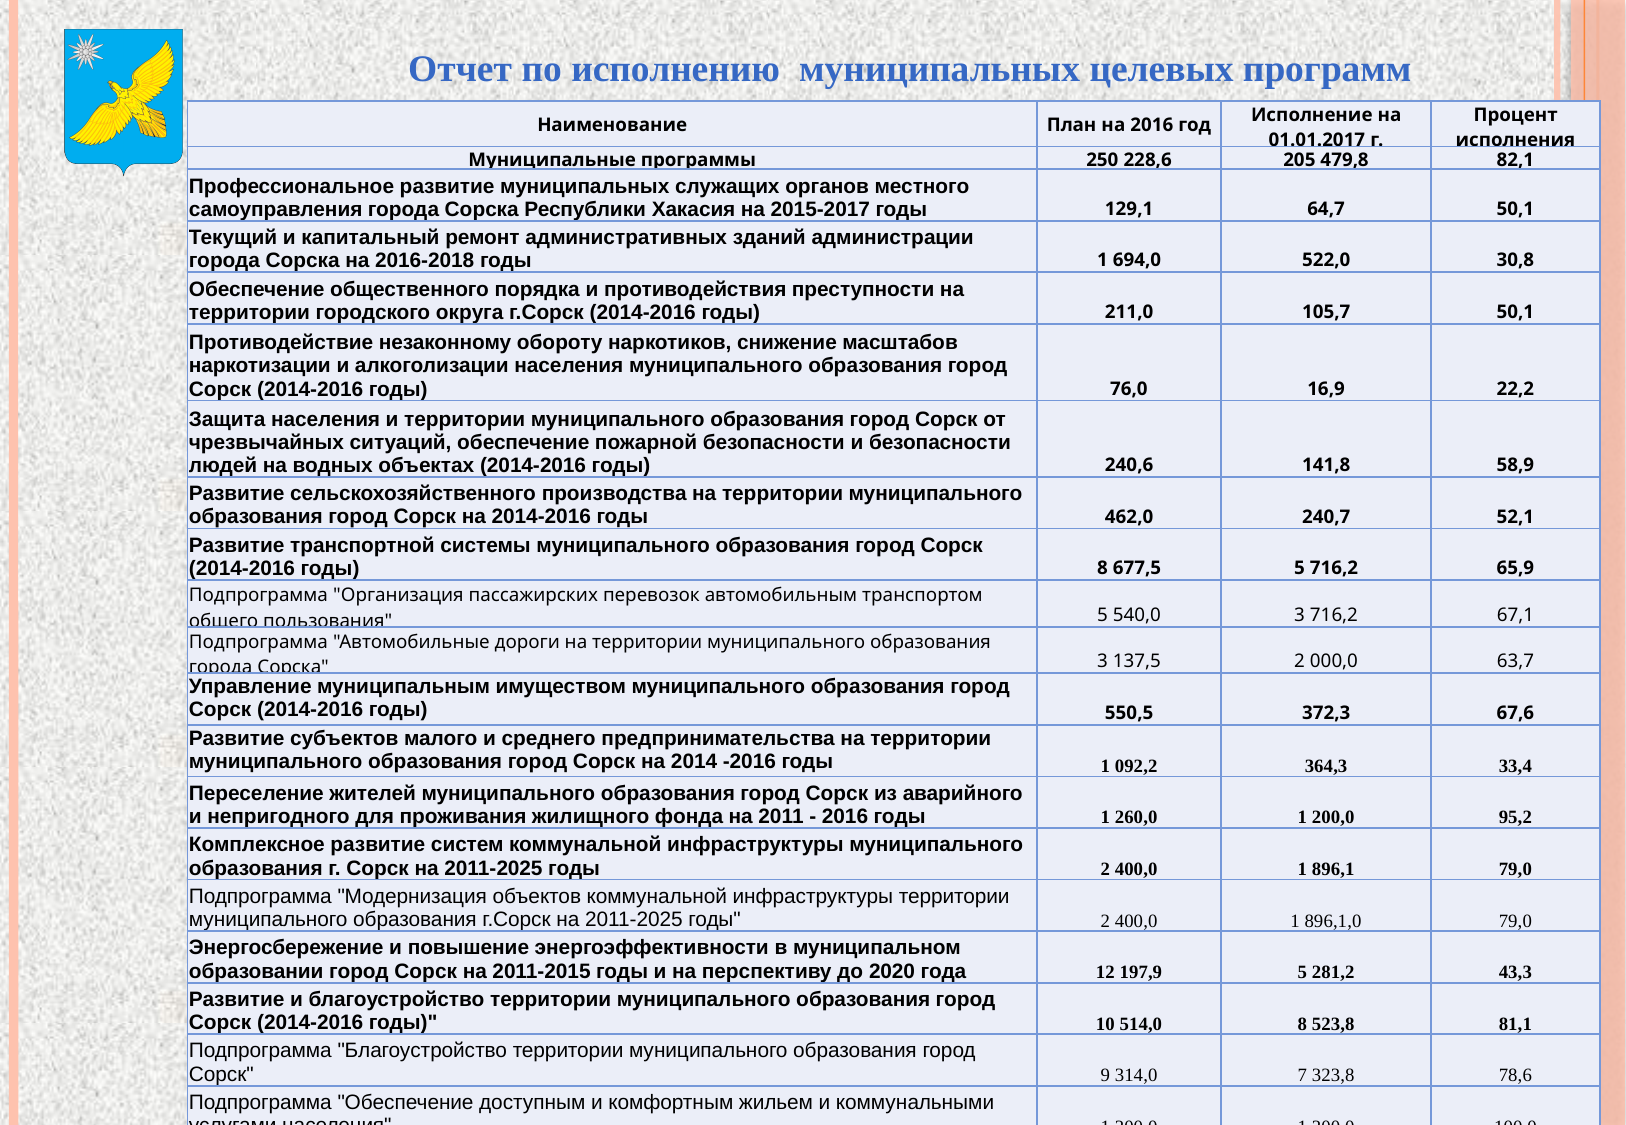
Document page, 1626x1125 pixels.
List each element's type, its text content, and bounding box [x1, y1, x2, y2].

table_cell 2 400,0 [1038, 880, 1220, 930]
table_cell Противодействие незаконному обороту наркотиков, снижение масштабов наркотизации и алкоголизации населения муниципального образования город Сорск (2014-2016 годы) [188, 325, 1036, 400]
text_box Отчет по исполнению муниципальных целевых программ [273, 36, 1548, 97]
table_cell 3 716,2 [1222, 581, 1430, 626]
table_cell 211,0 [1038, 273, 1220, 323]
table_cell 5 716,2 [1222, 529, 1430, 579]
table_cell 82,1 [1432, 147, 1599, 168]
table_cell 364,3 [1222, 726, 1430, 776]
table_cell Развитие и благоустройство территории муниципального образования город Сорск (2014-2016 годы)" [188, 984, 1036, 1033]
table_cell 50,1 [1432, 170, 1599, 220]
table_cell 5 540,0 [1038, 581, 1220, 626]
table_cell 67,1 [1432, 581, 1599, 626]
table_cell Энергосбережение и повышение энергоэффективности в муниципальном образовании город Сорск на 2011-2015 годы и на перспективу до 2020 года [188, 932, 1036, 982]
table_cell 7 323,8 [1222, 1035, 1430, 1085]
table_cell 8 677,5 [1038, 529, 1220, 579]
table_cell Развитие транспортной системы муниципального образования город Сорск (2014-2016 годы) [188, 529, 1036, 579]
table_cell 95,2 [1432, 777, 1599, 827]
table_cell 63,7 [1432, 628, 1599, 672]
picture [0, 0, 8, 1125]
table_cell Обеспечение общественного порядка и противодействия преступности на территории городского округа г.Сорск (2014-2016 годы) [188, 273, 1036, 323]
table_cell 65,9 [1432, 529, 1599, 579]
table_cell 50,1 [1432, 273, 1599, 323]
table_cell 30,8 [1432, 222, 1599, 271]
table_cell 79,0 [1432, 829, 1599, 879]
table_header Исполнение на 01.01.2017 г. [1222, 102, 1430, 146]
table_cell 2 400,0 [1038, 829, 1220, 879]
table_cell 81,1 [1432, 984, 1599, 1033]
table_cell 1 200,0 [1222, 1087, 1430, 1125]
table_cell Подпрограмма "Благоустройство территории муниципального образования город Сорск" [188, 1035, 1036, 1085]
table_cell 52,1 [1432, 478, 1599, 528]
table_cell Управление муниципальным имуществом муниципального образования город Сорск (2014-2016 годы) [188, 674, 1036, 724]
table_cell 462,0 [1038, 478, 1220, 528]
table_cell Развитие сельскохозяйственного производства на территории муниципального образования город Сорск на 2014-2016 годы [188, 478, 1036, 528]
table_cell 240,7 [1222, 478, 1430, 528]
table_cell Развитие субъектов малого и среднего предпринимательства на территории муниципального образования город Сорск на 2014 -2016 годы [188, 726, 1036, 776]
table_cell 10 514,0 [1038, 984, 1220, 1033]
table_cell 100,0 [1432, 1087, 1599, 1125]
table_cell 250 228,6 [1038, 147, 1220, 168]
table_header Наименование [189, 102, 1036, 146]
table_cell 33,4 [1432, 726, 1599, 776]
table_cell 78,6 [1432, 1035, 1599, 1085]
table_cell 12 197,9 [1038, 932, 1220, 982]
table_cell 3 137,5 [1038, 628, 1220, 672]
table_cell 1 092,2 [1038, 726, 1220, 776]
table_cell 22,2 [1432, 325, 1599, 400]
table_cell 5 281,2 [1222, 932, 1430, 982]
table_cell Комплексное развитие систем коммунальной инфраструктуры муниципального образования г. Сорск на 2011-2025 годы [188, 829, 1036, 879]
table_cell 2 000,0 [1222, 628, 1430, 672]
table_cell Текущий и капитальный ремонт административных зданий администрации города Сорска на 2016-2018 годы [188, 222, 1036, 271]
picture [1561, 0, 1570, 100]
table_header Процент исполнения [1432, 102, 1599, 146]
table_header План на 2016 год [1038, 102, 1220, 146]
table_cell 1 260,0 [1038, 777, 1220, 827]
table_cell Подпрограмма "Обеспечение доступным и комфортным жильем и коммунальными услугами населения" [188, 1087, 1036, 1125]
table_cell 129,1 [1038, 170, 1220, 220]
table_cell 64,7 [1222, 170, 1430, 220]
table_cell 105,7 [1222, 273, 1430, 323]
table_cell 76,0 [1038, 325, 1220, 400]
table_cell 372,3 [1222, 674, 1430, 724]
table_cell 58,9 [1432, 401, 1599, 476]
table_cell 1 896,1,0 [1222, 880, 1430, 930]
table_cell Переселение жителей муниципального образования город Сорск из аварийного и непригодного для проживания жилищного фонда на 2011 - 2016 годы [188, 777, 1036, 827]
table_cell 1 694,0 [1038, 222, 1220, 271]
table_cell 43,3 [1432, 932, 1599, 982]
table_cell 79,0 [1432, 880, 1599, 930]
table_cell 9 314,0 [1038, 1035, 1220, 1085]
table_cell 550,5 [1038, 674, 1220, 724]
table_cell 67,6 [1432, 674, 1599, 724]
table_cell Защита населения и территории муниципального образования город Сорск от чрезвычайных ситуаций, обеспечение пожарной безопасности и безопасности людей на водных объектах (2014-2016 годы) [188, 401, 1036, 476]
table_cell 1 200,0 [1222, 777, 1430, 827]
table_cell Муниципальные программы [189, 147, 1036, 168]
table_cell 8 523,8 [1222, 984, 1430, 1033]
table_cell 522,0 [1222, 222, 1430, 271]
table_cell Подпрограмма "Организация пассажирских перевозок автомобильным транспортом общего пользования" [188, 581, 1036, 626]
table_cell 141,8 [1222, 401, 1430, 476]
picture [19, 0, 1554, 1125]
table_cell 1 896,1 [1222, 829, 1430, 879]
table_cell Подпрограмма "Модернизация объектов коммунальной инфраструктуры территории муниципального образования г.Сорск на 2011-2025 годы" [188, 880, 1036, 930]
table_cell 240,6 [1038, 401, 1220, 476]
table_cell Профессиональное развитие муниципальных служащих органов местного самоуправления города Сорска Республики Хакасия на 2015-2017 годы [188, 170, 1036, 220]
table_cell 16,9 [1222, 325, 1430, 400]
table_cell Подпрограмма "Автомобильные дороги на территории муниципального образования города Сорска" [188, 628, 1036, 672]
table_cell 205 479,8 [1222, 147, 1430, 168]
table_cell 1 200,0 [1038, 1087, 1220, 1125]
